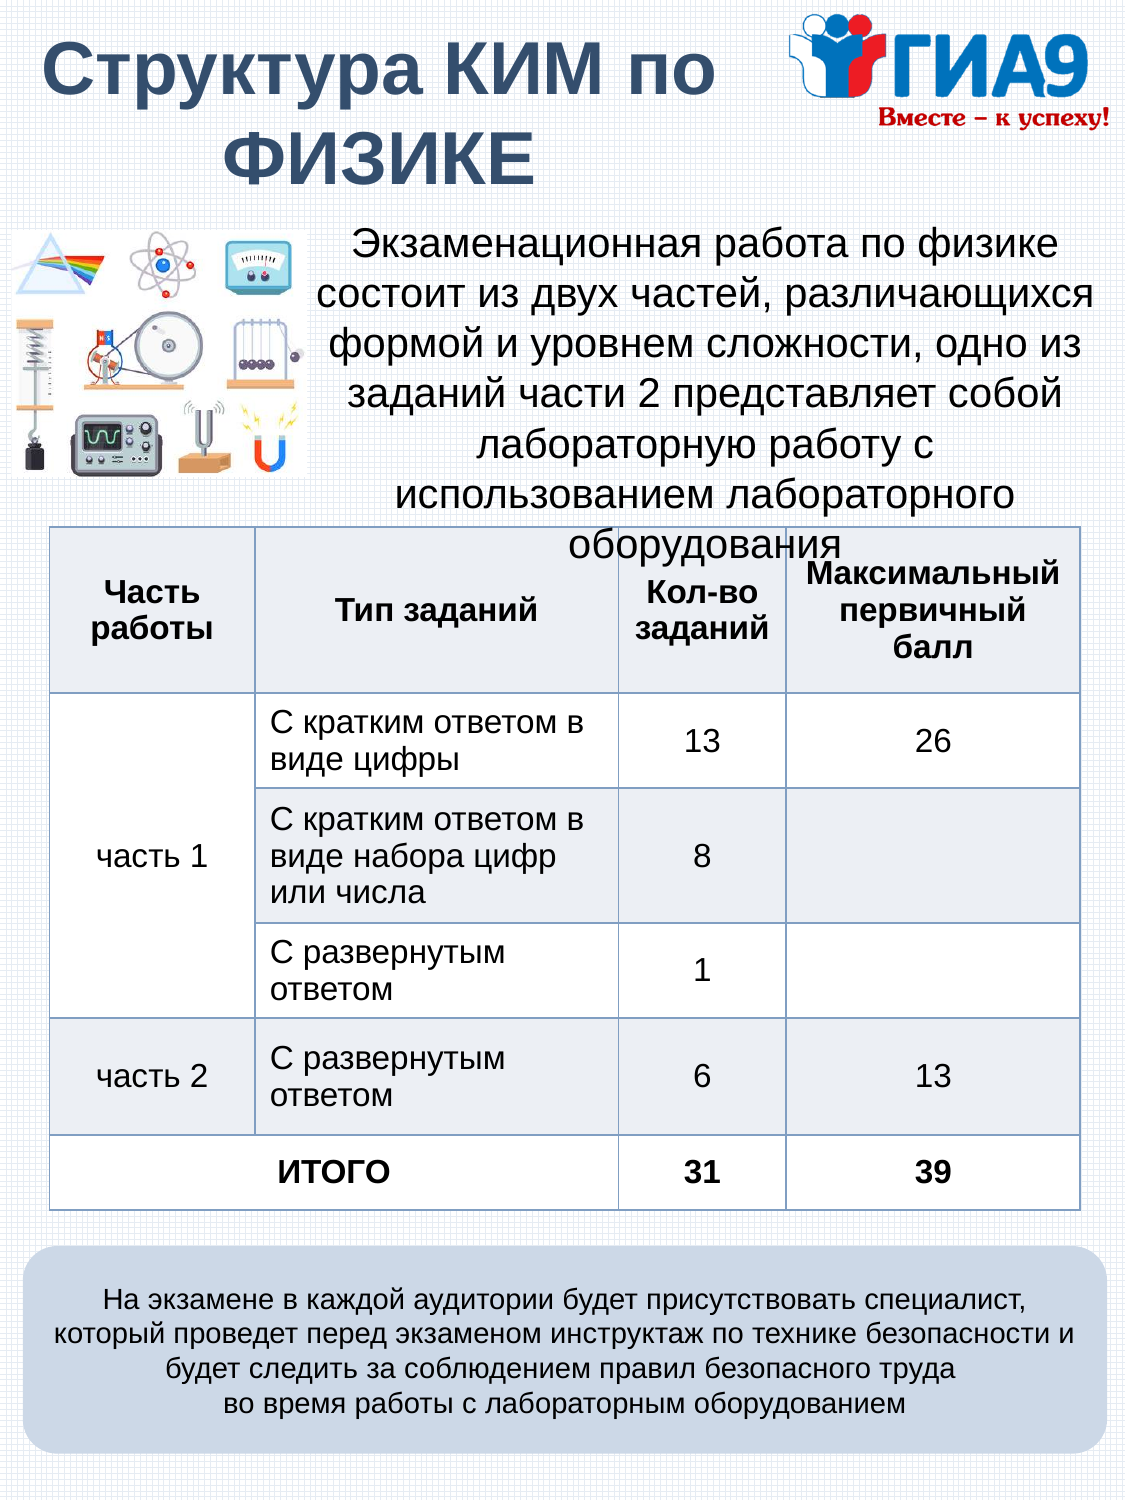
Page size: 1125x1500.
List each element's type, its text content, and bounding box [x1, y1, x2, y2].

text_box На экзамене в каждой аудитории будет присутствовать специалист, который проведет перед экзаменом инструктаж по технике безопасности и будет следить за соблюдением правил безопасного труда во время работы с лабораторным оборудованием [19, 1242, 1111, 1457]
table_cell ИТОГО [50, 1136, 618, 1209]
table_cell 13 [619, 694, 785, 787]
table_header Часть работы [50, 528, 254, 692]
table_cell 31 [619, 1136, 785, 1209]
table_cell С кратким ответом в виде цифры [256, 694, 618, 787]
table_cell 26 [787, 694, 1079, 787]
table_cell часть 2 [50, 1019, 254, 1134]
table_header Кол-во заданий [619, 574, 785, 692]
table_cell 1 [619, 924, 785, 1017]
table_cell 6 [619, 1019, 785, 1134]
table_cell С кратким ответом в виде набора цифр или числа [256, 789, 618, 922]
table_cell 39 [787, 1136, 1079, 1209]
picture [11, 230, 308, 477]
table_header Тип заданий [256, 528, 618, 692]
table_cell С развернутым ответом [256, 1019, 618, 1134]
table_header Максимальный первичный балл [787, 574, 1079, 692]
table_cell 13 [787, 1019, 1079, 1134]
table_cell 8 [619, 789, 785, 922]
table_cell С развернутым ответом [256, 924, 618, 1017]
table_cell [787, 789, 1079, 922]
picture [788, 13, 1125, 146]
table_cell [787, 924, 1079, 1017]
text_box Экзаменационная работа по физике состоит из двух частей, различающихся формой и уровнем сложности, одно из заданий части 2 представляет собой лабораторную работу с использованием лабораторного оборудования [295, 208, 1115, 574]
text_box Структура КИМ по ФИЗИКЕ [26, 11, 733, 207]
table_cell часть 1 [50, 694, 254, 1017]
